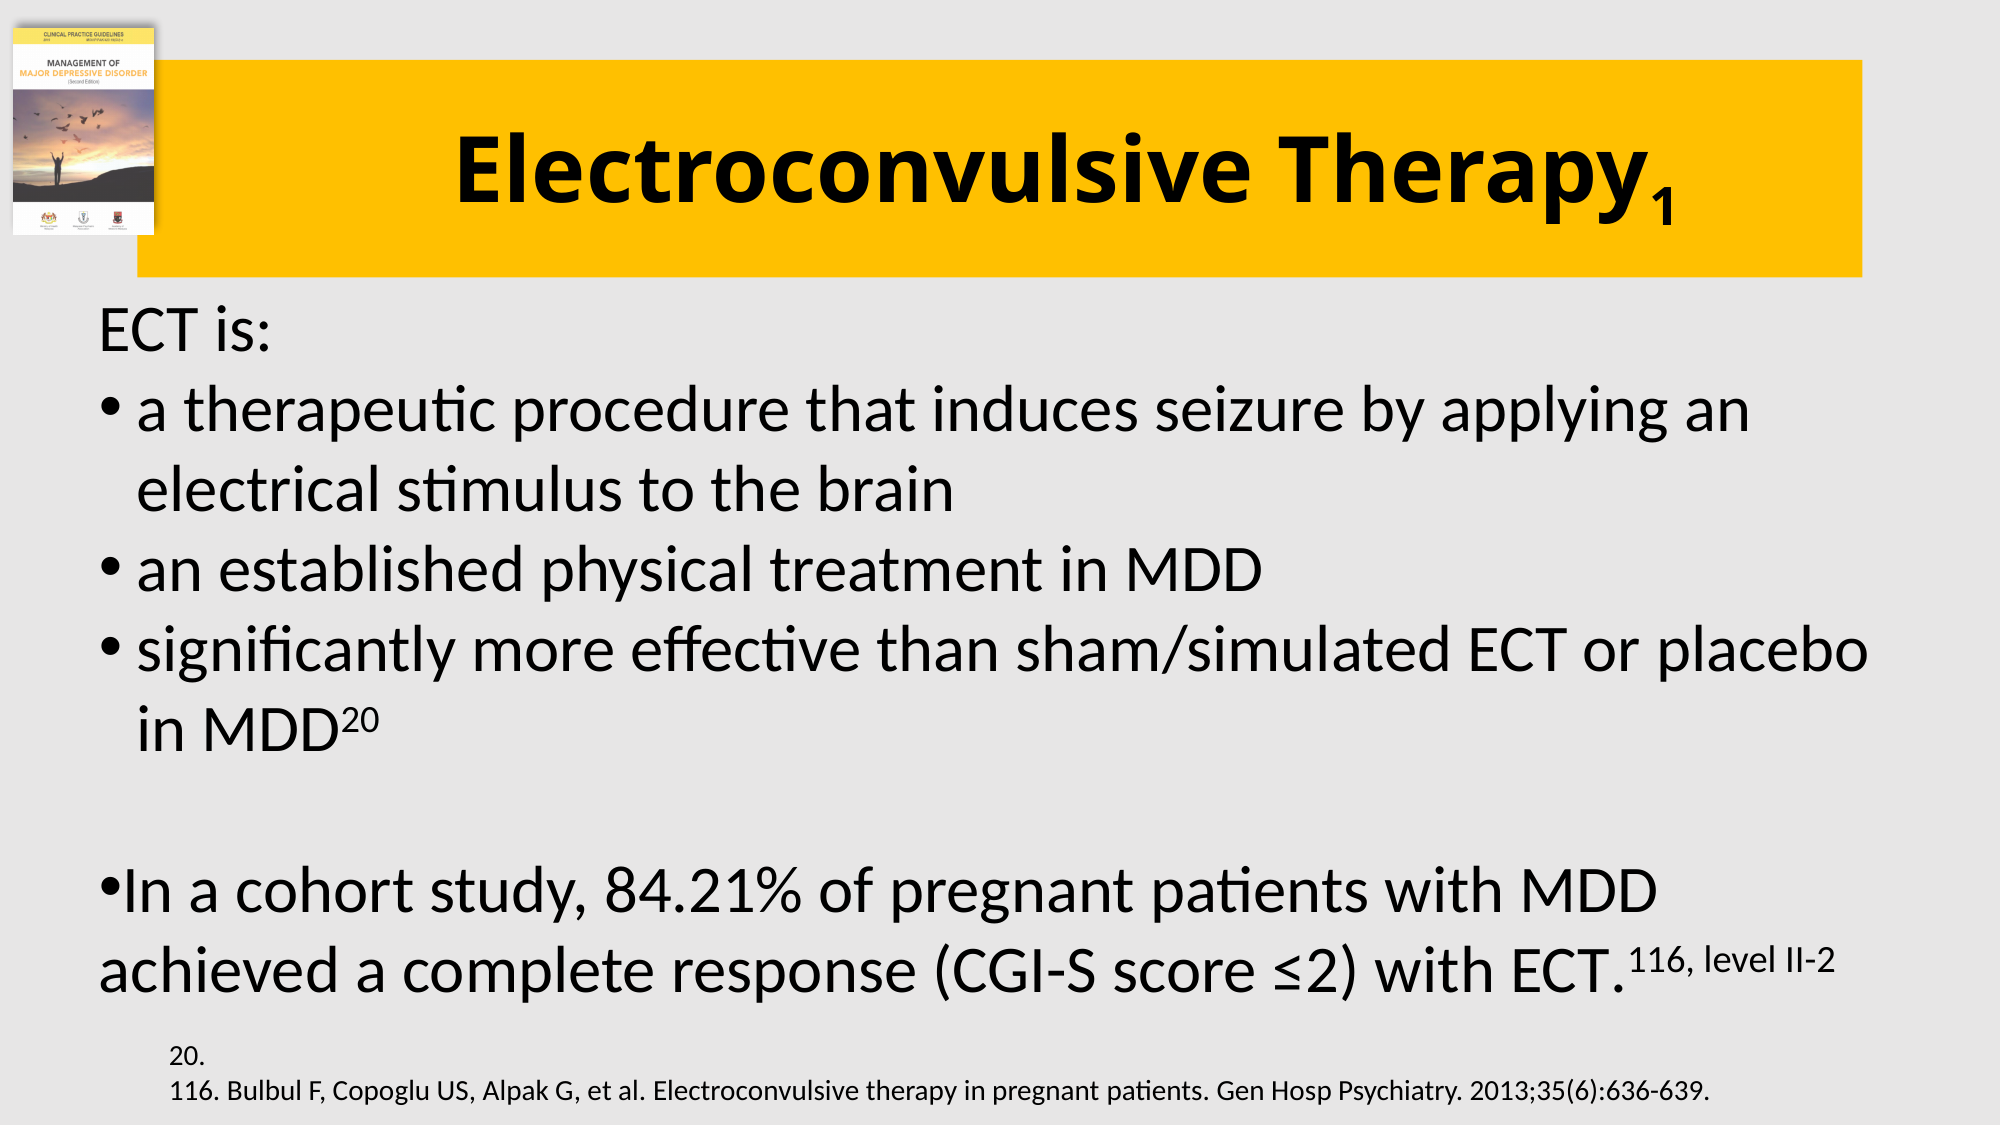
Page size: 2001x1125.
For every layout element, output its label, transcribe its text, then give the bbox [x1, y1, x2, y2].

list ECT is: a therapeutic procedure that induces seizure by applying an electrical stimulus to the brain an established physical treatment in MDD significantly more effective than sham/simulated ECT or placebo in MDD20 In a cohort study, 84.21% of pregnant patients with MDD achieved a complete response (CGI-S score ≤2) with ECT.116, level II-2 [83, 277, 1922, 1053]
picture [13, 28, 154, 235]
text_box 20. 116. Bulbul F, Copoglu US, Alpak G, et al. Electroconvulsive therapy in pregnant patients. Gen Hosp Psychiatry. 2013;35(6):636-639. [153, 1029, 2000, 1114]
title Electroconvulsive Therapy1 [137, 59, 1863, 277]
